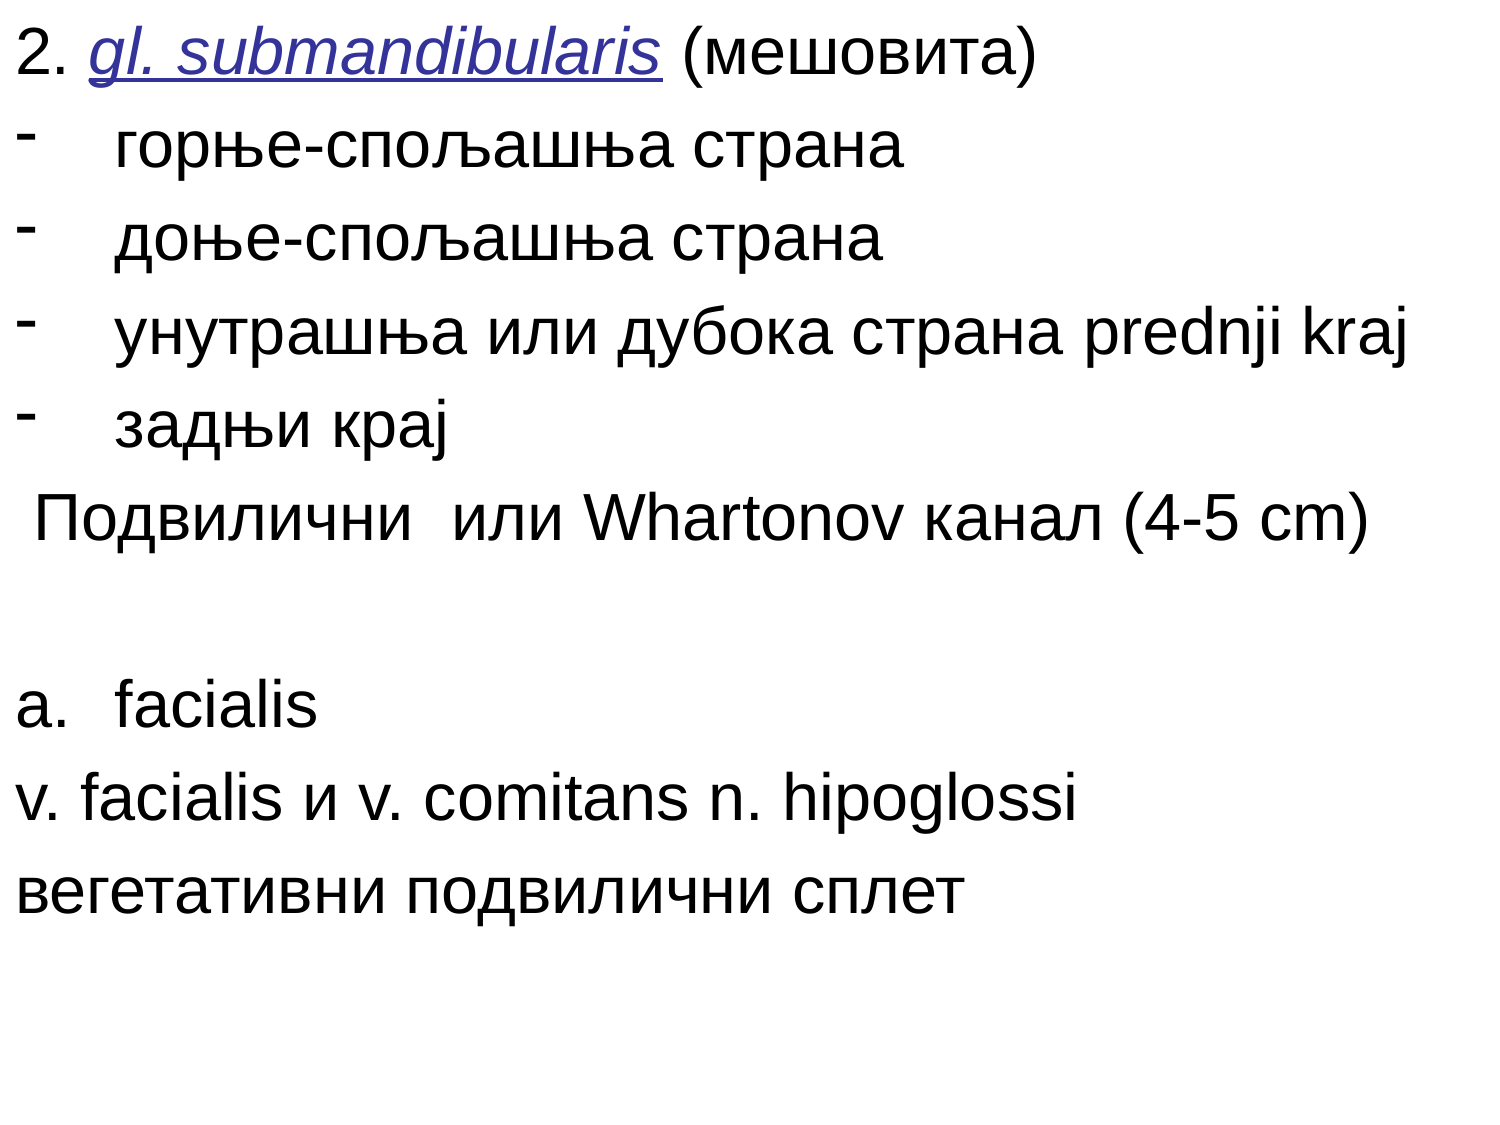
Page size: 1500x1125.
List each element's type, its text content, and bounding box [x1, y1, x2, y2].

list 2. gl. submandibularis (мешовита) горње-спољашња страна доње-спољашња страна унутрашња или дубока страна prednji kraj задњи крај Подвилични или Whartonov канал (4-5 cm) facialis v. facialis и v. comitans n. hipoglossi вегетативни подвилични сплет [0, 0, 1500, 1125]
